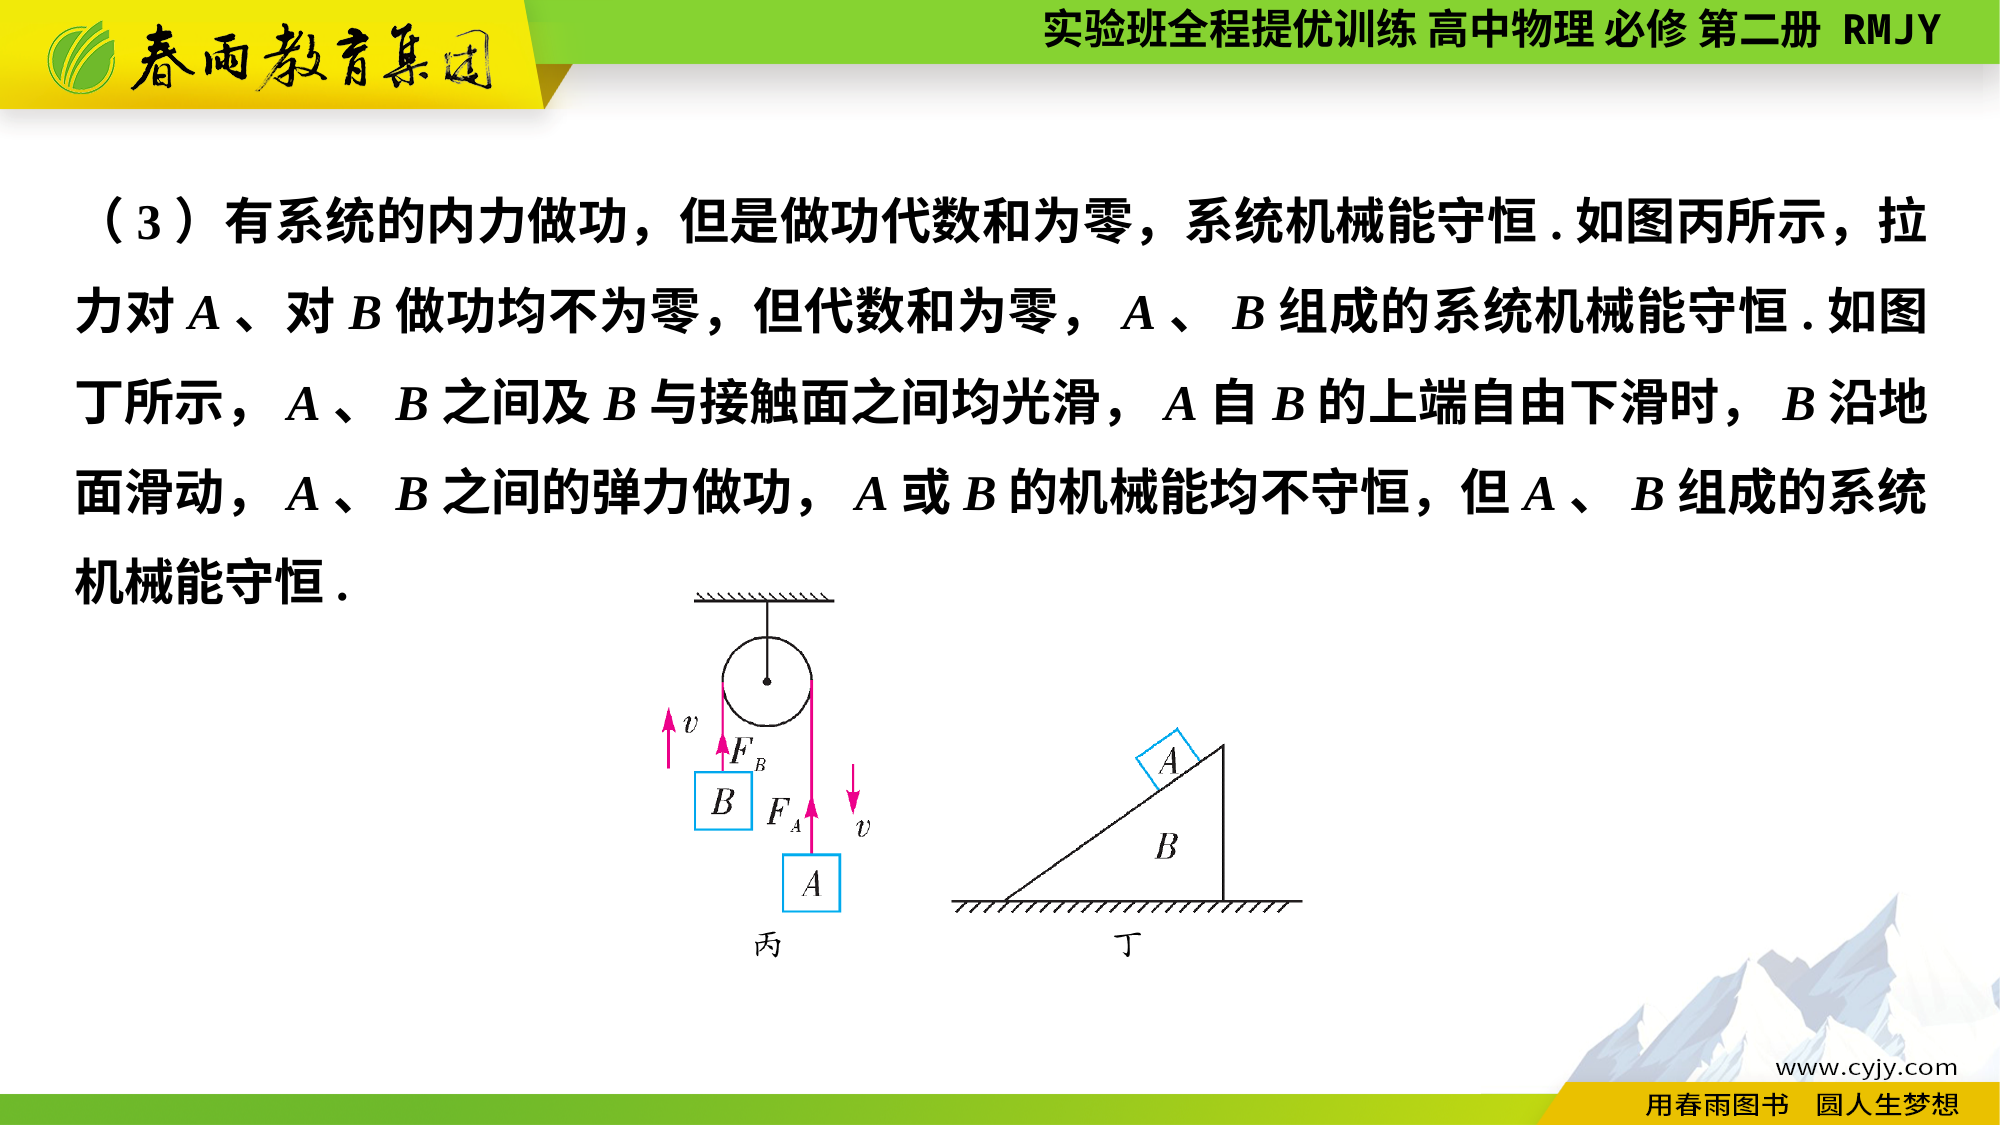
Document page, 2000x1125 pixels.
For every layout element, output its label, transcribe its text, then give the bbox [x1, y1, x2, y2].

picture [0, 0, 2000, 1125]
list （3）有系统的内力做功，但是做功代数和为零，系统机械能守恒.如图丙所示，拉力对A、对B做功均不为零，但代数和为零，A、B组成的系统机械能守恒.如图丁所示，A、B之间及B与接触面之间均光滑，A自B的上端自由下滑时，B沿地面滑动，A、B之间的弹力做功，A或B的机械能均不守恒，但A、B组成的系统机械能守恒. [59, 152, 1944, 520]
